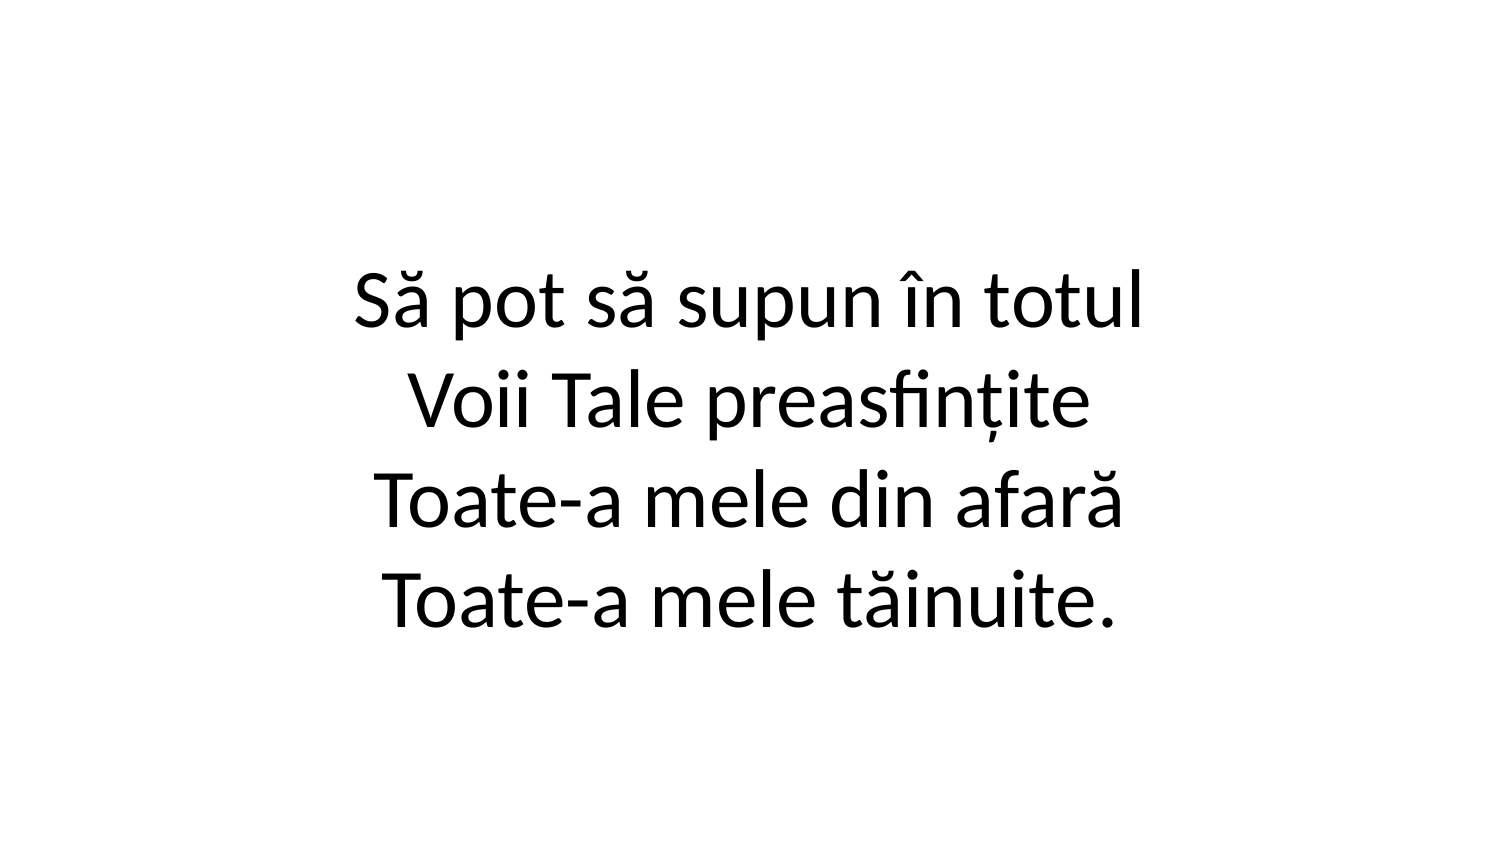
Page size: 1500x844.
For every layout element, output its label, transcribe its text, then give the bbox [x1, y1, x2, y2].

text_box Să pot să supun în totul Voii Tale preasfințite Toate-a mele din afară Toate-a mele tăinuite. [338, 192, 1161, 652]
